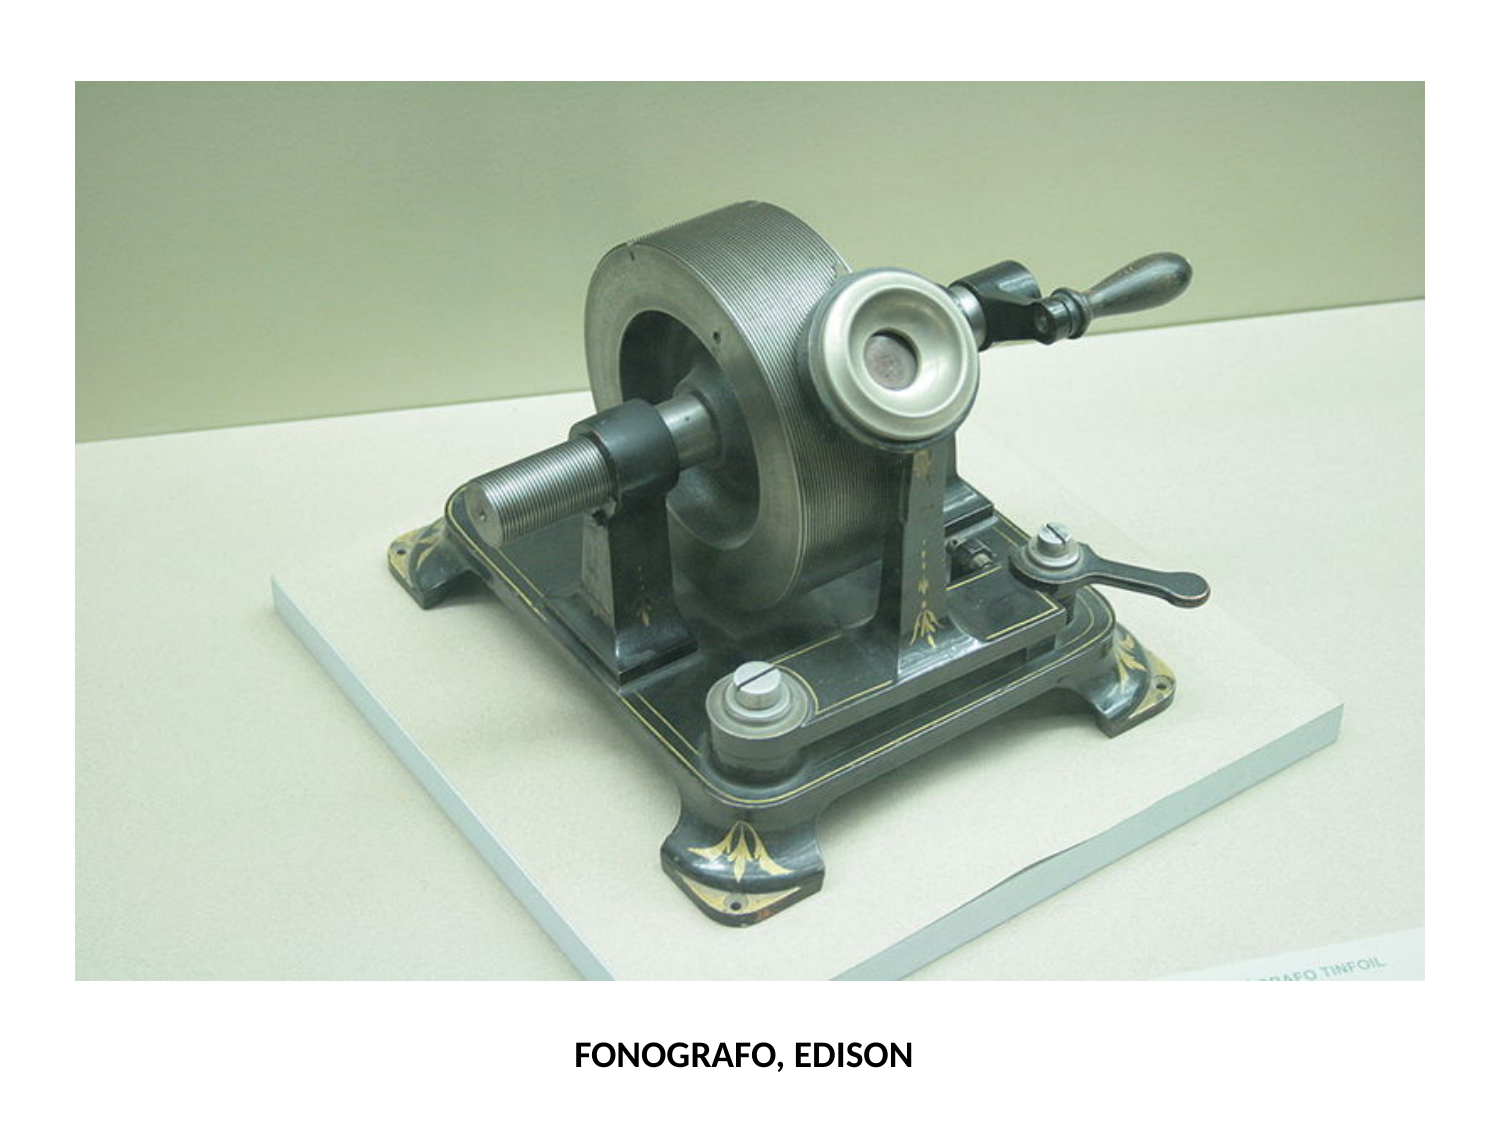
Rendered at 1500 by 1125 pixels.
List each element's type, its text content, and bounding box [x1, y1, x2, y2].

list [74, 81, 1426, 982]
text_box FONOGRAFO, EDISON [159, 1023, 1329, 1083]
